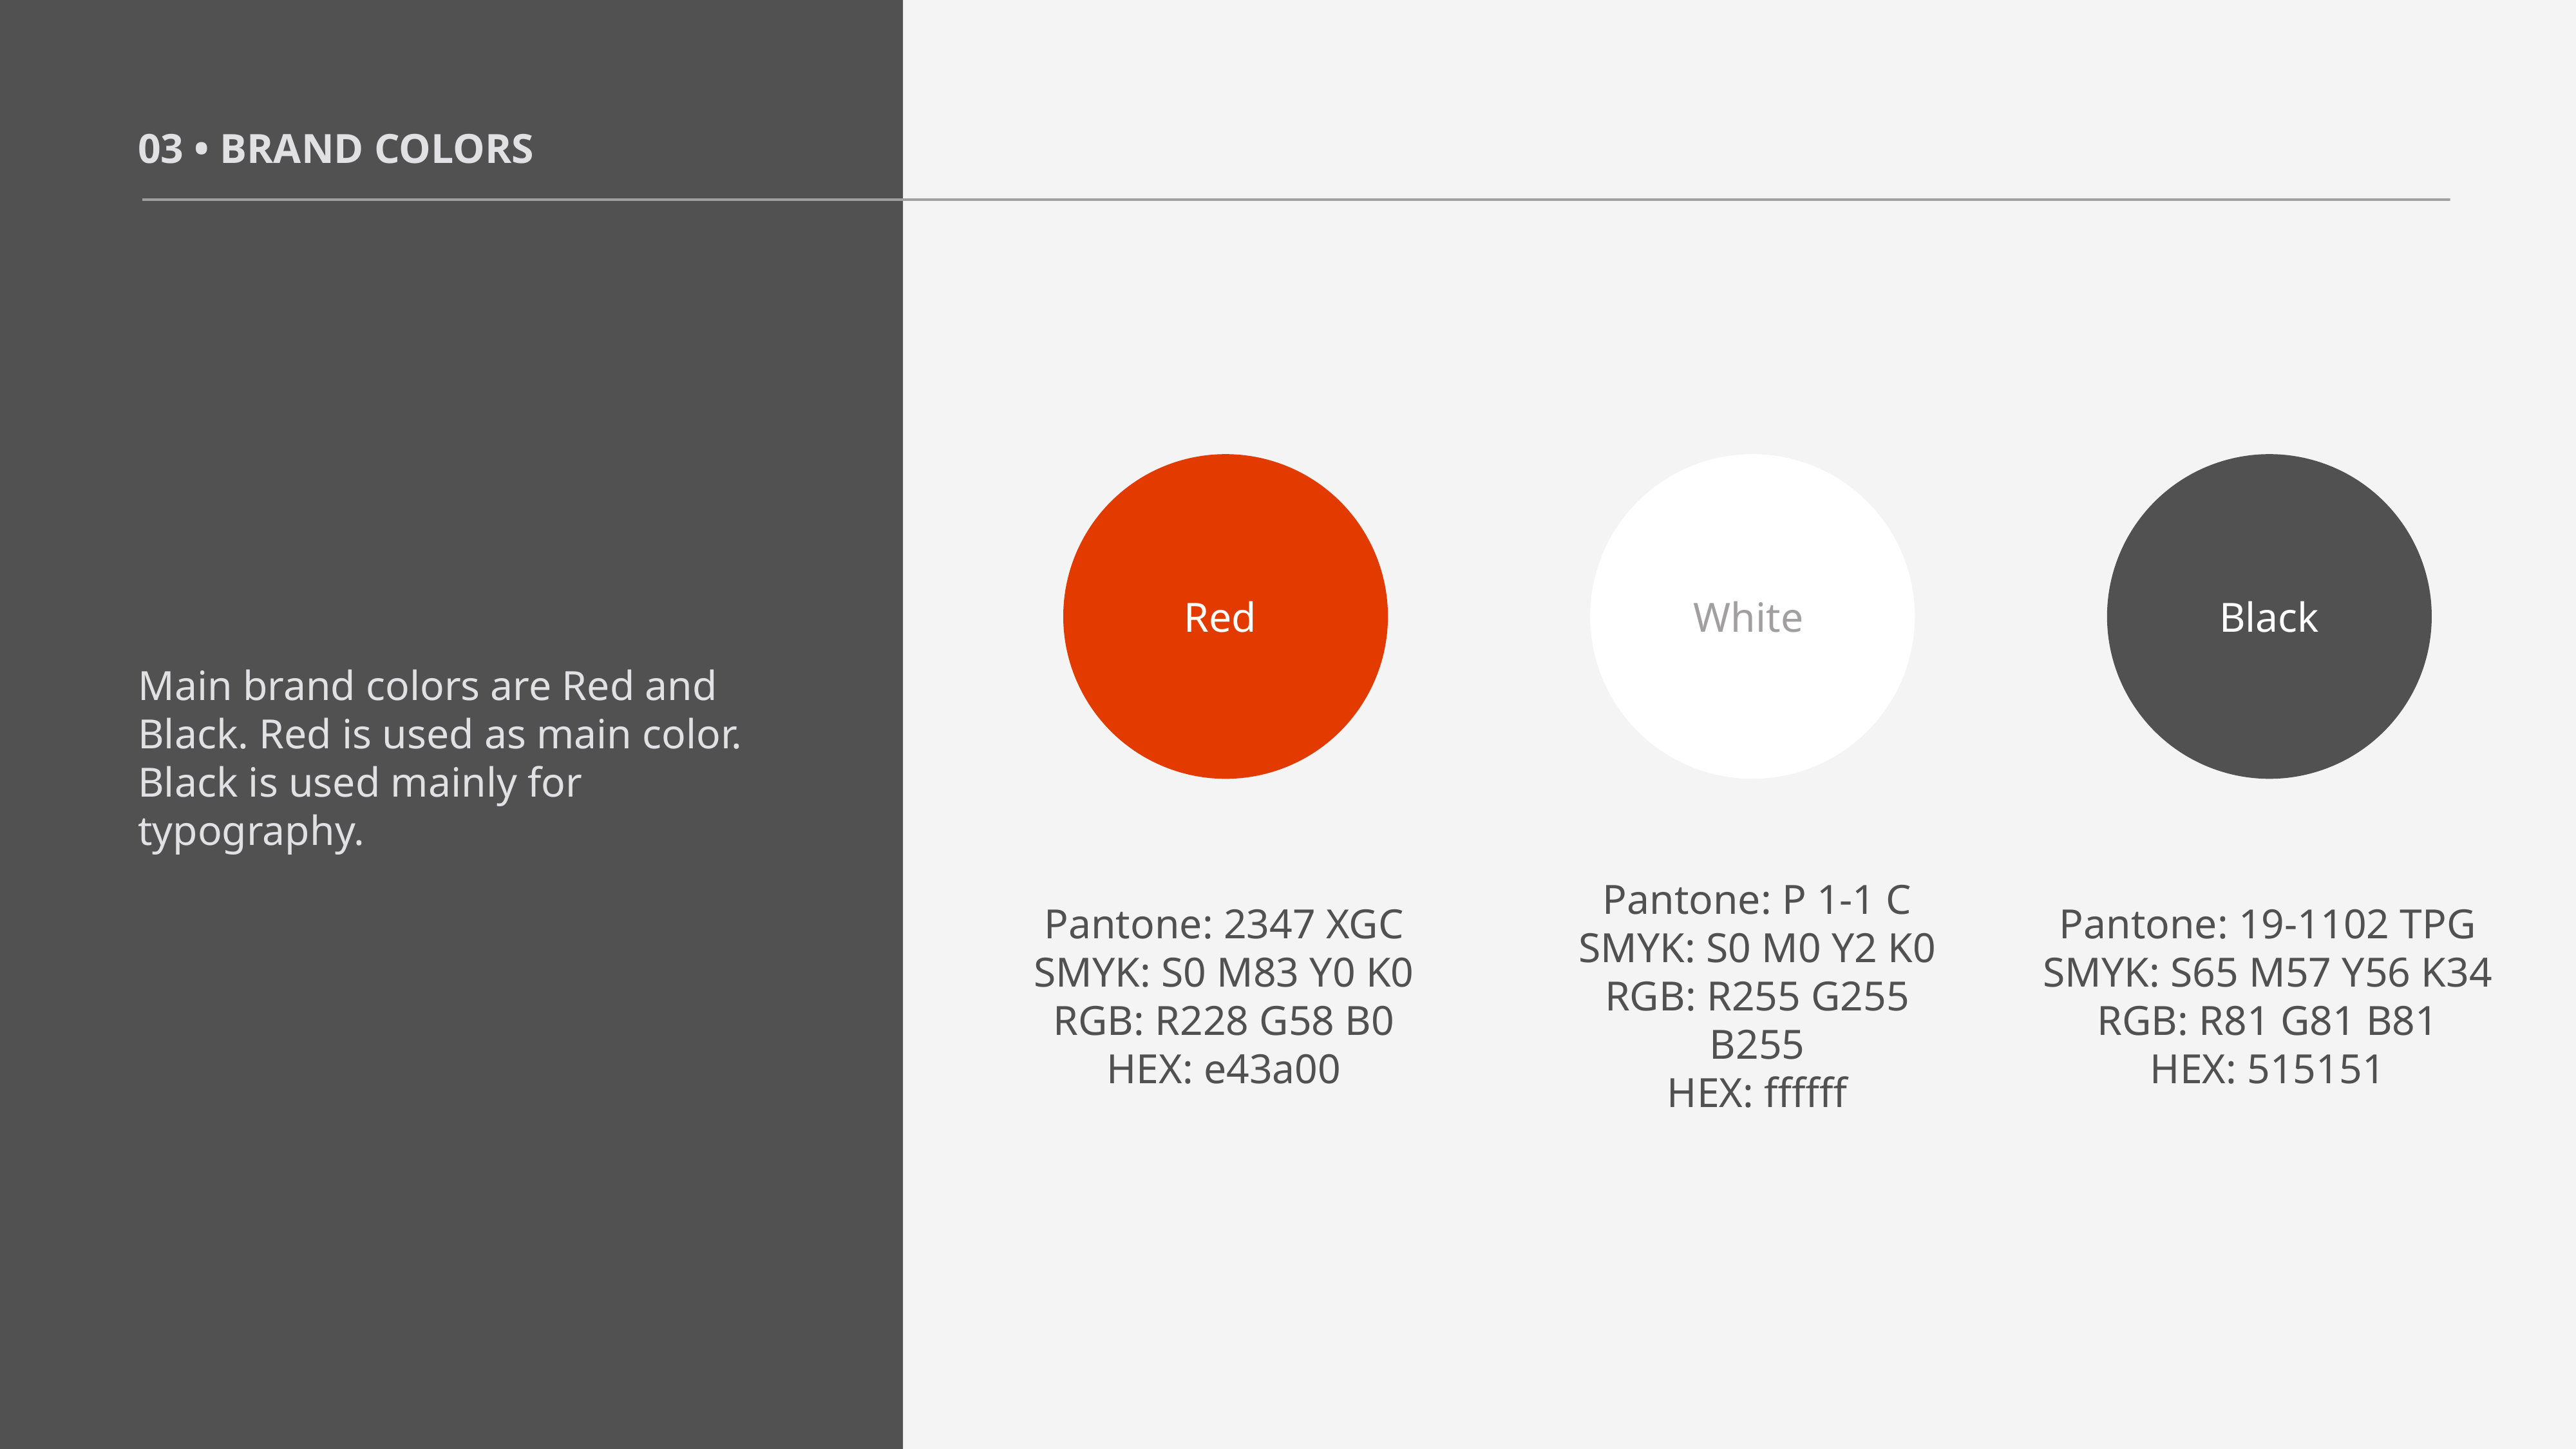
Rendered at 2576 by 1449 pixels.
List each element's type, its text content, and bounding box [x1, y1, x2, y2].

text_box 03 • BRAND COLORS [138, 118, 873, 175]
text_box [2107, 454, 2432, 779]
text_box [1063, 454, 1388, 779]
text_box Main brand colors are Red and Black. Red is used as main color. Black is used mainly for typography. [138, 603, 768, 911]
text_box Pantone: 19-1102 TPG SMYK: S65 M57 Y56 K34 RGB: R81 G81 B81 HEX: 515151 [2038, 874, 2498, 1116]
text_box Pantone: 2347 XGC SMYK: S0 M83 Y0 K0 RGB: R228 G58 B0 HEX: e43a00 [1000, 874, 1448, 1116]
text_box [1590, 454, 1915, 779]
text_box Red [1137, 587, 1314, 644]
text_box White [1665, 587, 1842, 644]
text_box Black [2181, 587, 2358, 644]
text_box Pantone: P 1-1 C SMYK: S0 M0 Y2 K0 RGB: R255 G255 B255 HEX: ffffff [1553, 874, 1962, 1116]
